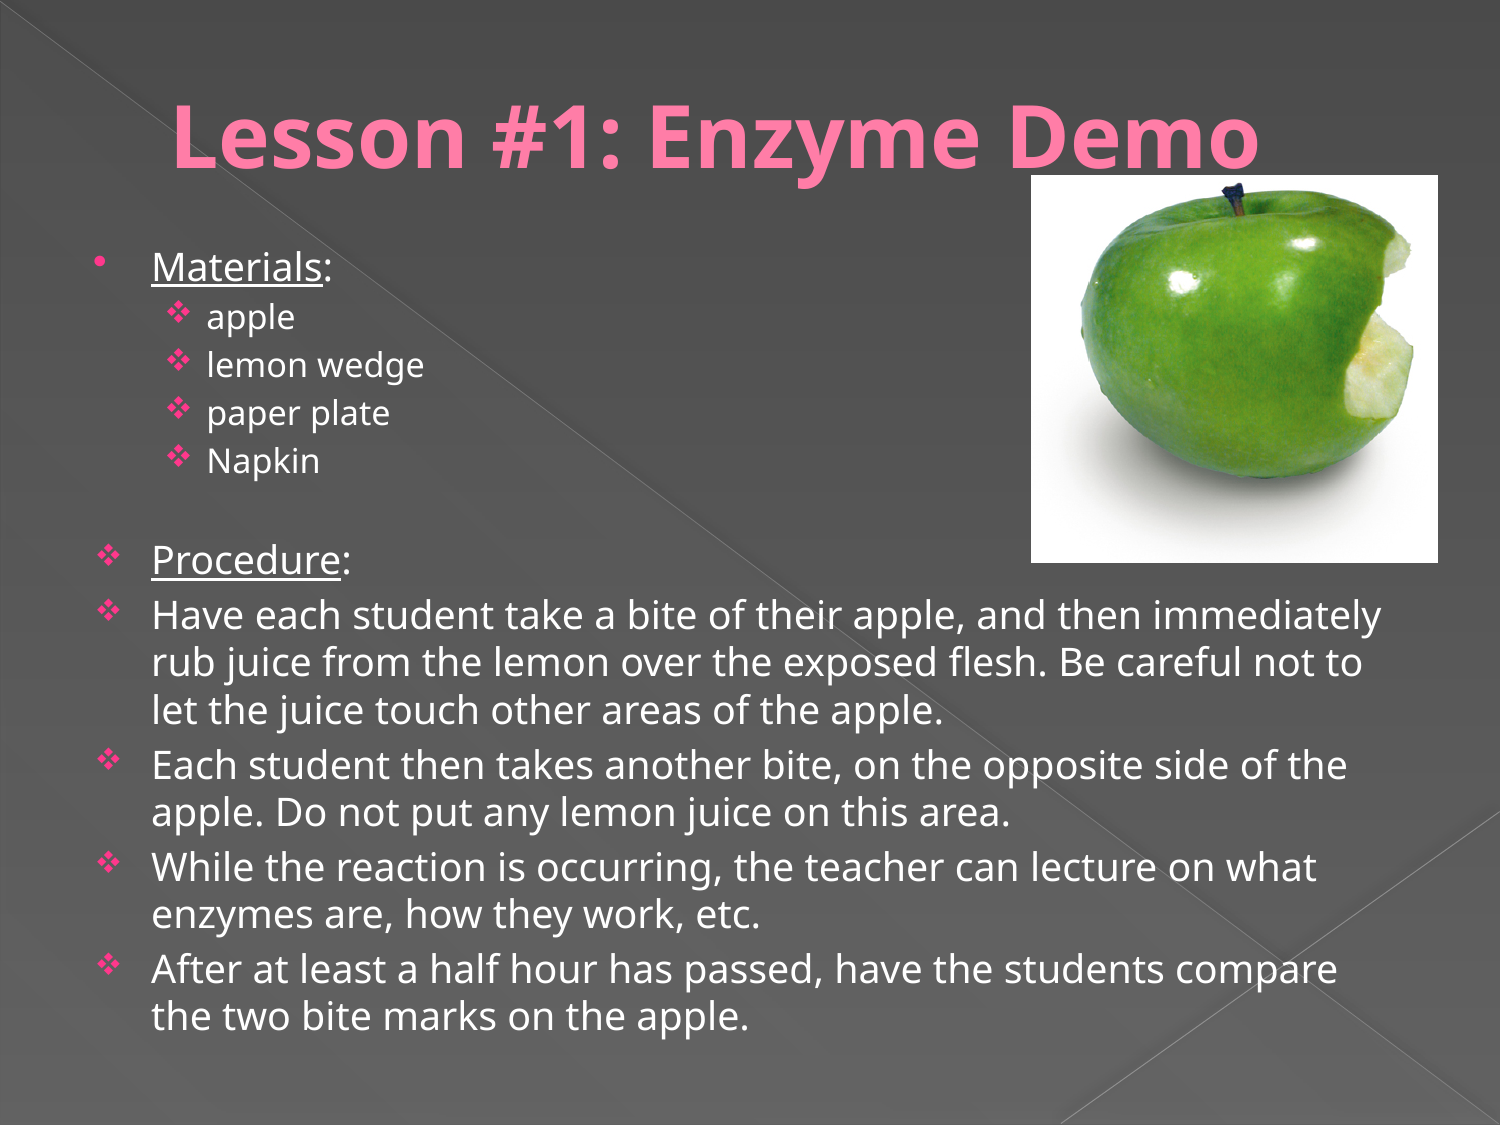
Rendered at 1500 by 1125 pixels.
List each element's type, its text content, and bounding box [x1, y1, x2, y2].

list Materials: apple lemon wedge paper plate Napkin Procedure: Have each student take a bite of their apple, and then immediately rub juice from the lemon over the exposed flesh. Be careful not to let the juice touch other areas of the apple. Each student then takes another bite, on the opposite side of the apple. Do not put any lemon juice on this area. While the reaction is occurring, the teacher can lecture on what enzymes are, how they work, etc. After at least a half hour has passed, have the students compare the two bite marks on the apple. [70, 234, 1421, 1125]
title Lesson #1: Enzyme Demo [75, 43, 1425, 223]
picture [1031, 175, 1438, 563]
